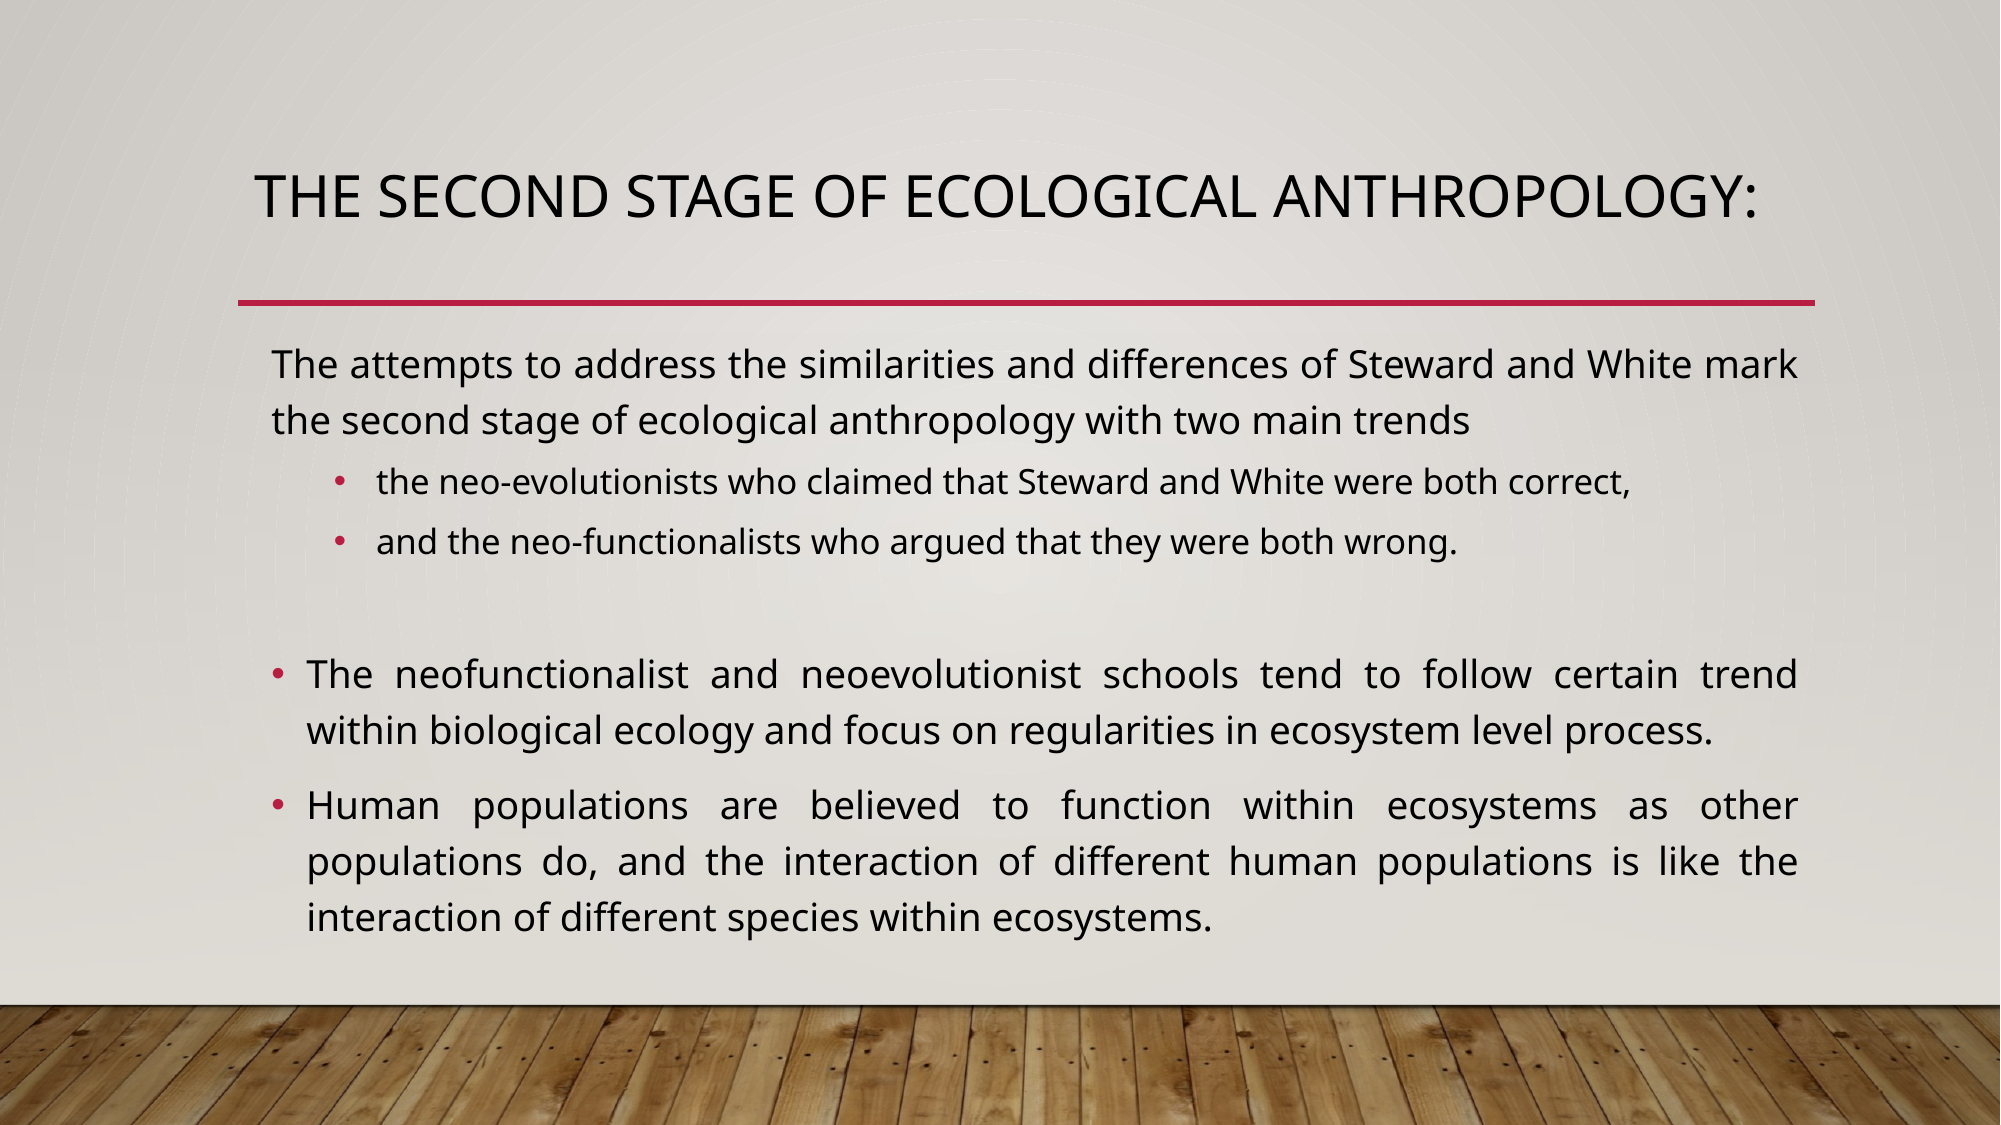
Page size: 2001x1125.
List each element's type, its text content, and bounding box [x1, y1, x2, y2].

picture [0, 1005, 2000, 1125]
title THE second STAGE OF ECOLOGICAL ANTHROPOLOGY: [239, 159, 1816, 332]
list The attempts to address the similarities and differences of Steward and White mark the second stage of ecological anthropology with two main trends the neo-evolutionists who claimed that Steward and White were both correct, and the neo-functionalists who argued that they were both wrong. The neofunctionalist and neoevolutionist schools tend to follow certain trend within biological ecology and focus on regularities in ecosystem level process. Human populations are believed to function within ecosystems as other populations do, and the interaction of different human populations is like the interaction of different species within ecosystems. [256, 322, 1816, 959]
